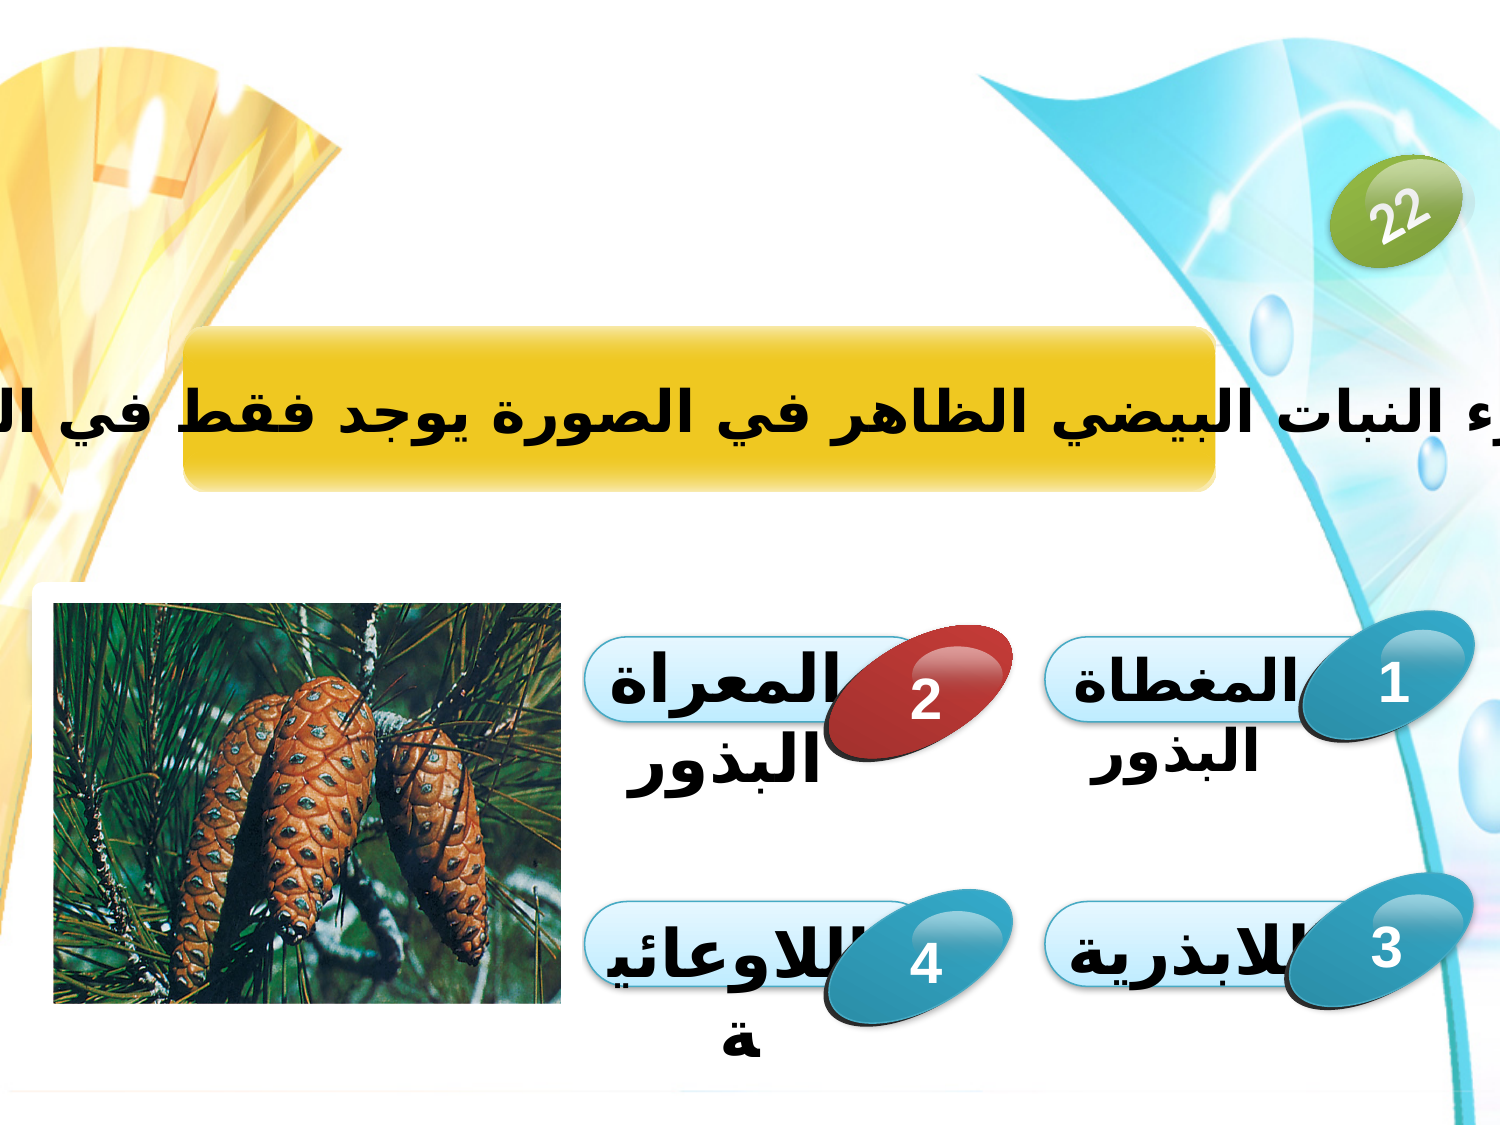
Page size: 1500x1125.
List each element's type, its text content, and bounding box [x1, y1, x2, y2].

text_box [1044, 888, 1483, 997]
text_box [565, 628, 1022, 747]
text_box 22 [1330, 178, 1418, 268]
picture [0, 0, 1500, 1125]
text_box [1044, 623, 1483, 731]
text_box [182, 325, 1216, 492]
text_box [584, 901, 1022, 1036]
